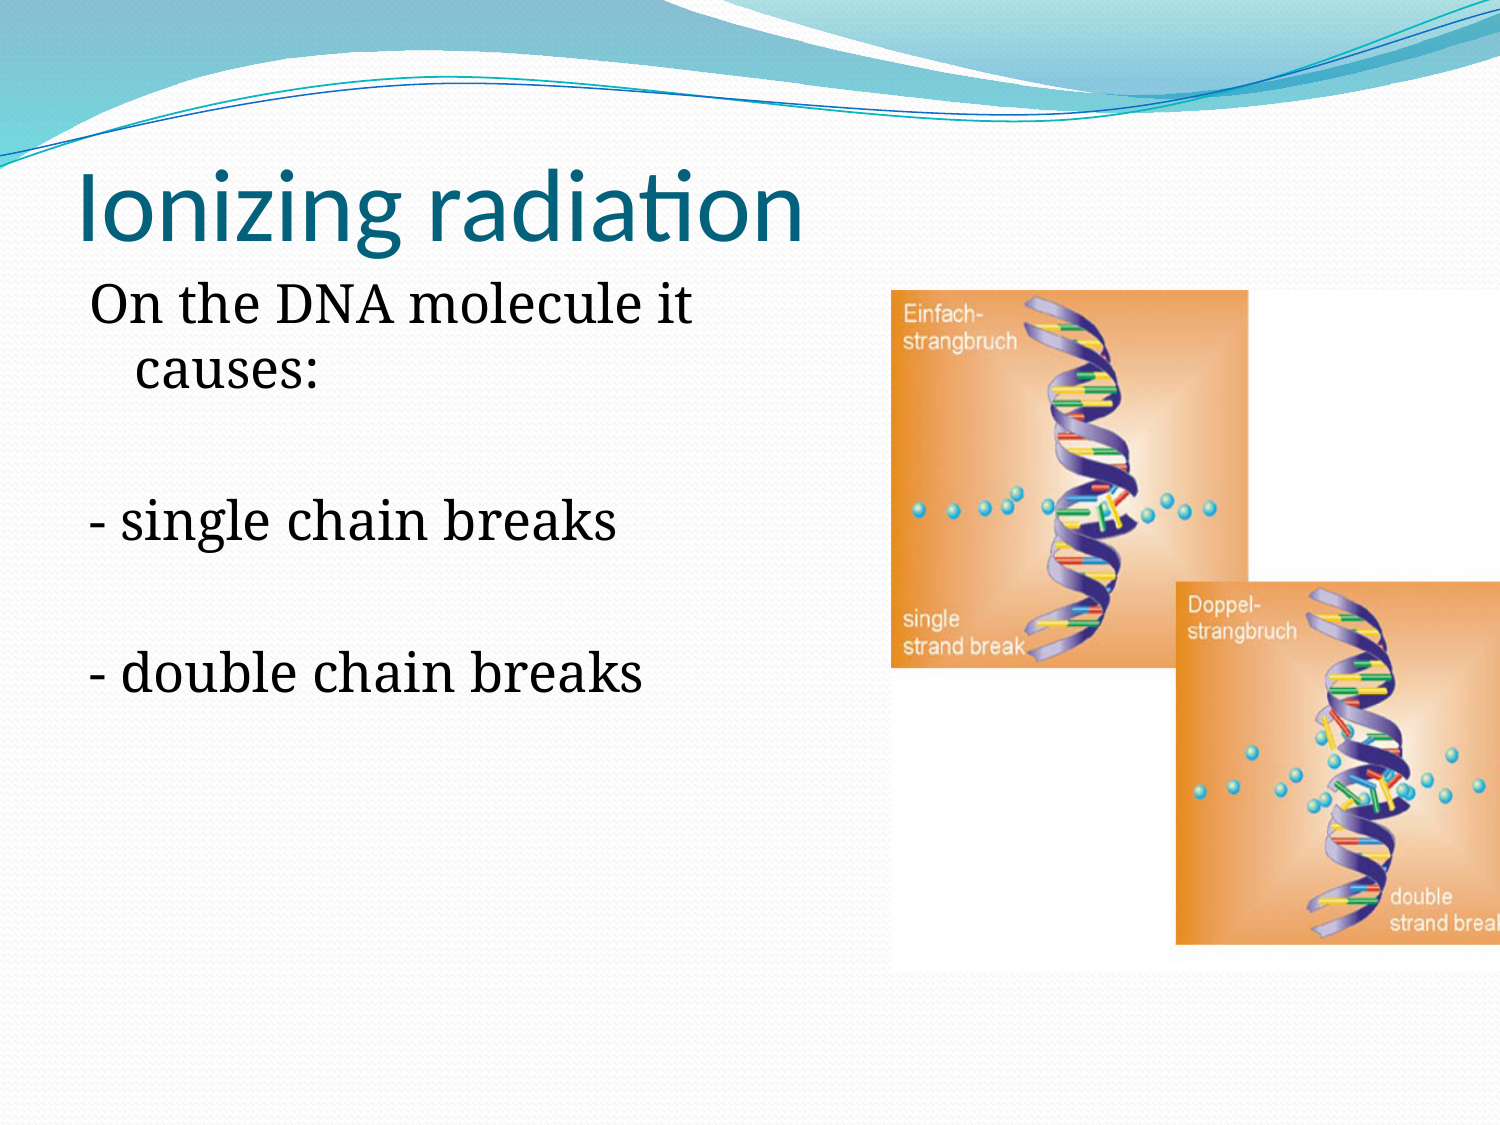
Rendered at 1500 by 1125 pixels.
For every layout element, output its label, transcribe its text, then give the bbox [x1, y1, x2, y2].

list On the DNA molecule it causes: - single chain breaks - double chain breaks [75, 262, 875, 1005]
title Ionizing radiation [75, 75, 1425, 263]
picture [891, 290, 1500, 971]
